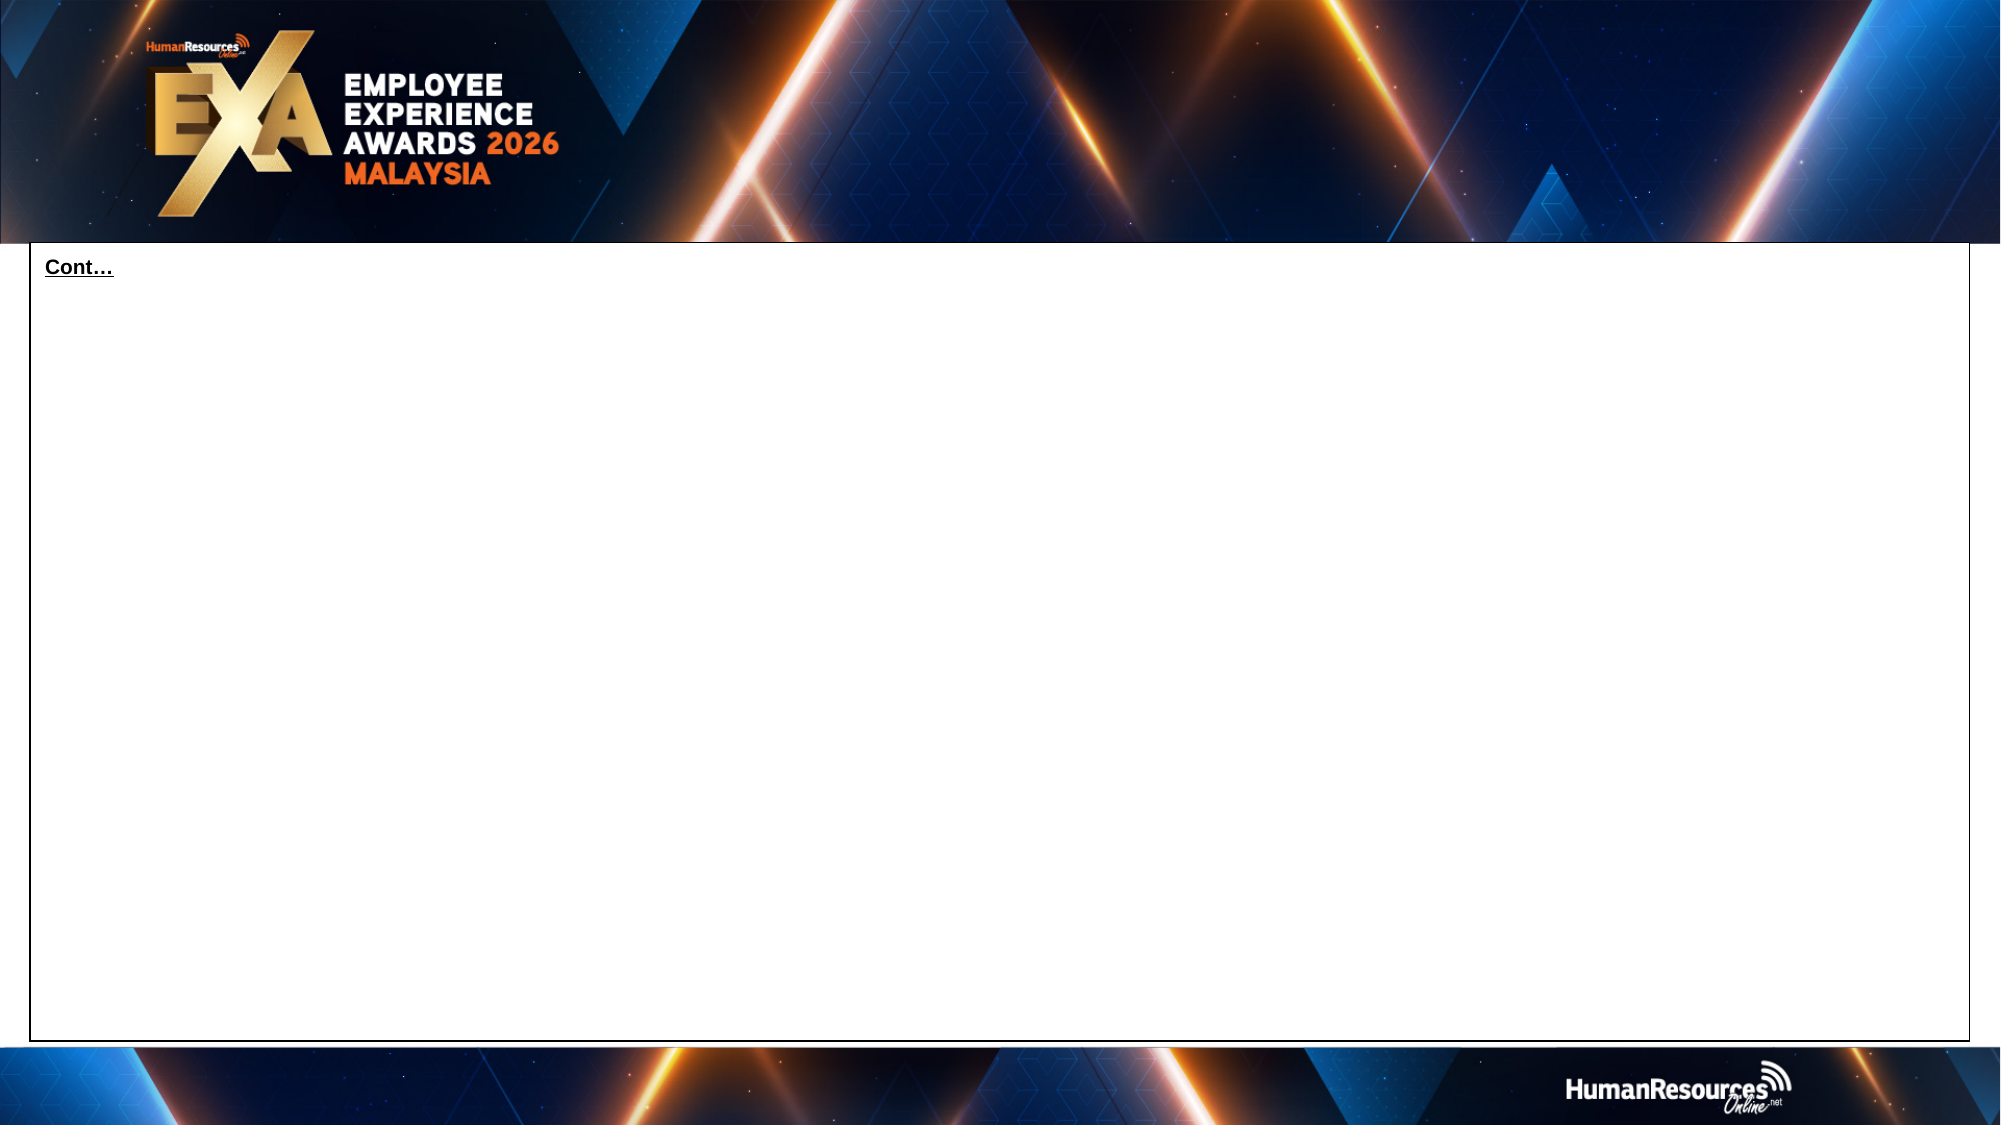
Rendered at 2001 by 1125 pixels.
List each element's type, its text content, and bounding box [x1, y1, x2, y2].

text_box Cont… [30, 242, 1970, 1042]
picture [0, 0, 2001, 1125]
